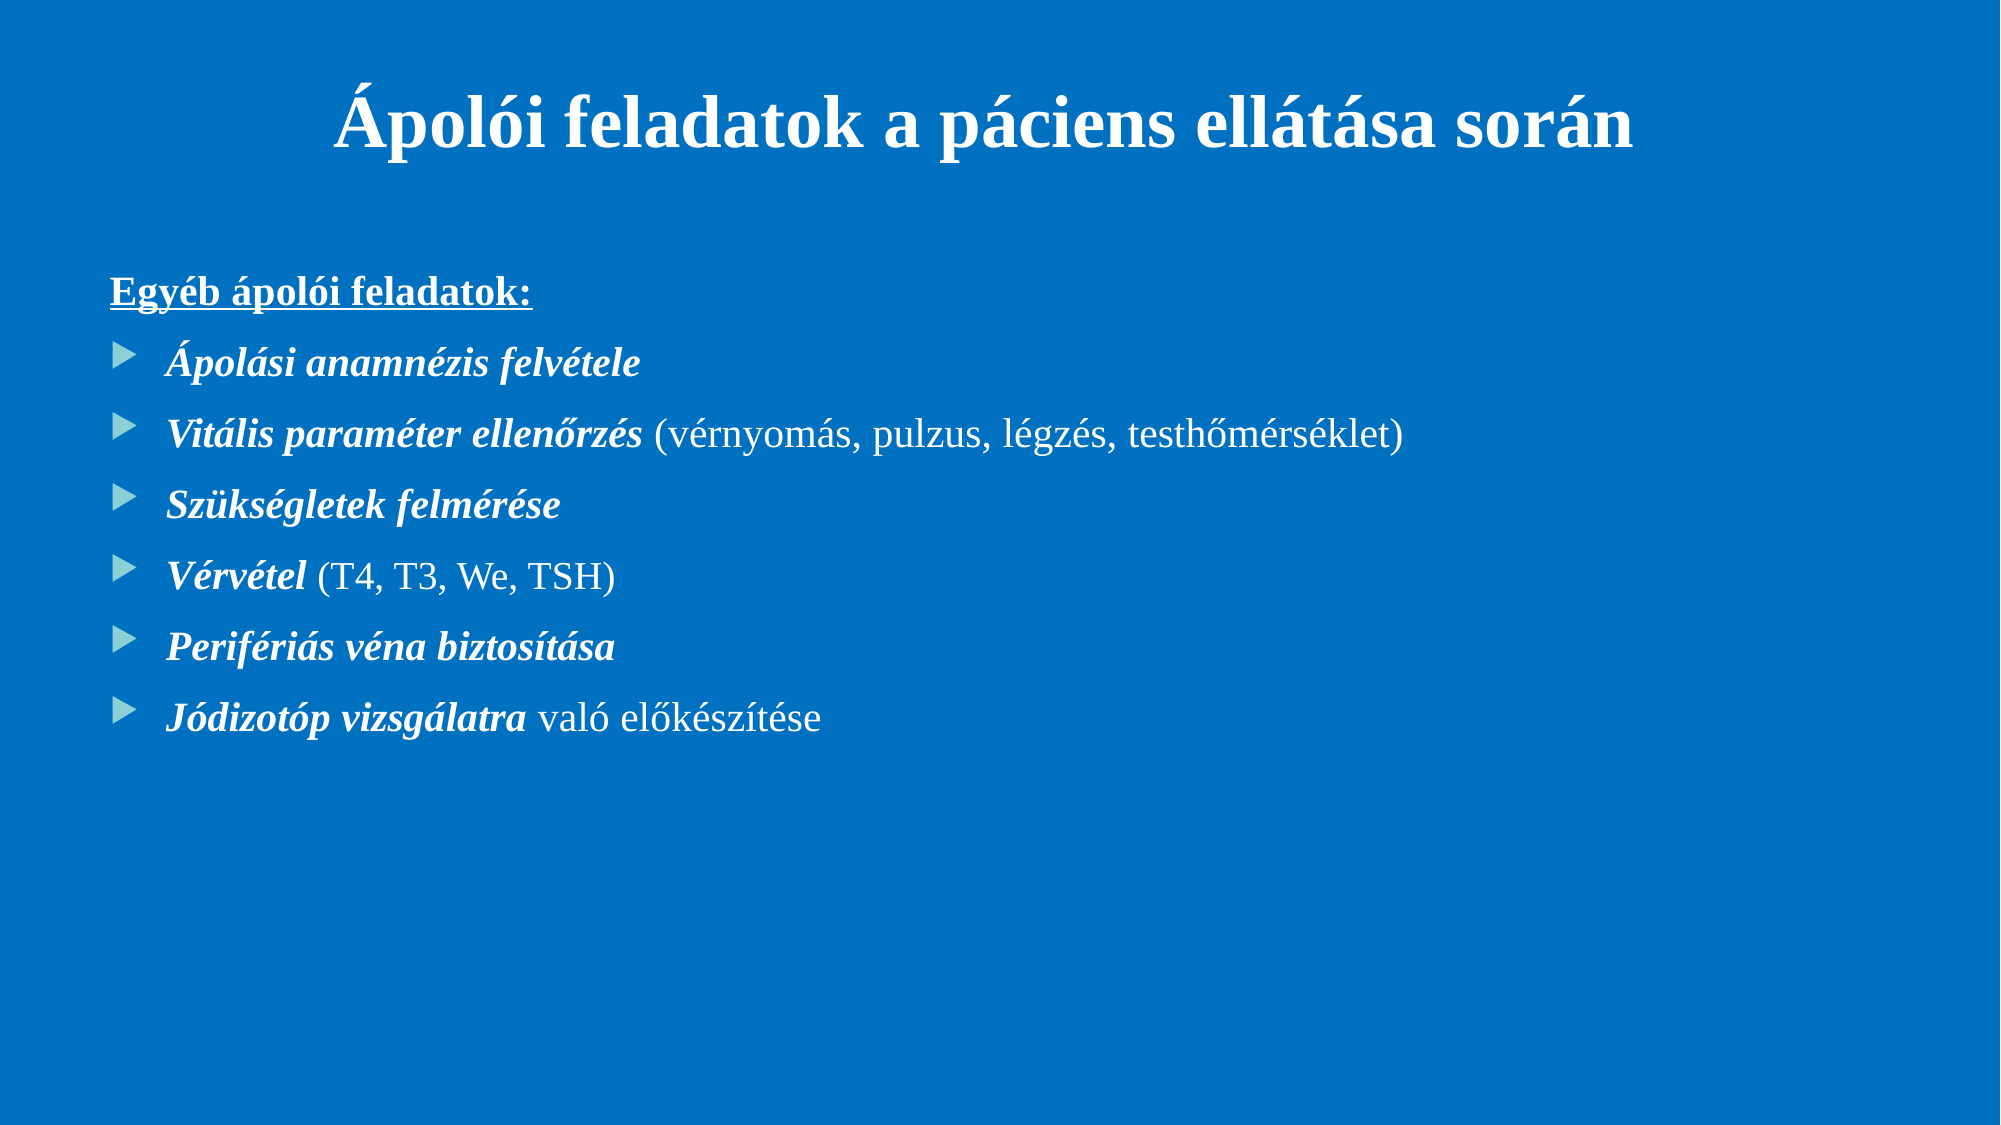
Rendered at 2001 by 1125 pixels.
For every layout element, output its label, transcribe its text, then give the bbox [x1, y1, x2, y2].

title Ápolói feladatok a páciens ellátása során [318, 65, 1669, 227]
list Egyéb ápolói feladatok: Ápolási anamnézis felvétele Vitális paraméter ellenőrzés (vérnyomás, pulzus, légzés, testhőmérséklet) Szükségletek felmérése Vérvétel (T4, T3, We, TSH) Perifériás véna biztosítása Jódizotóp vizsgálatra való előkészítése [94, 256, 1949, 1125]
